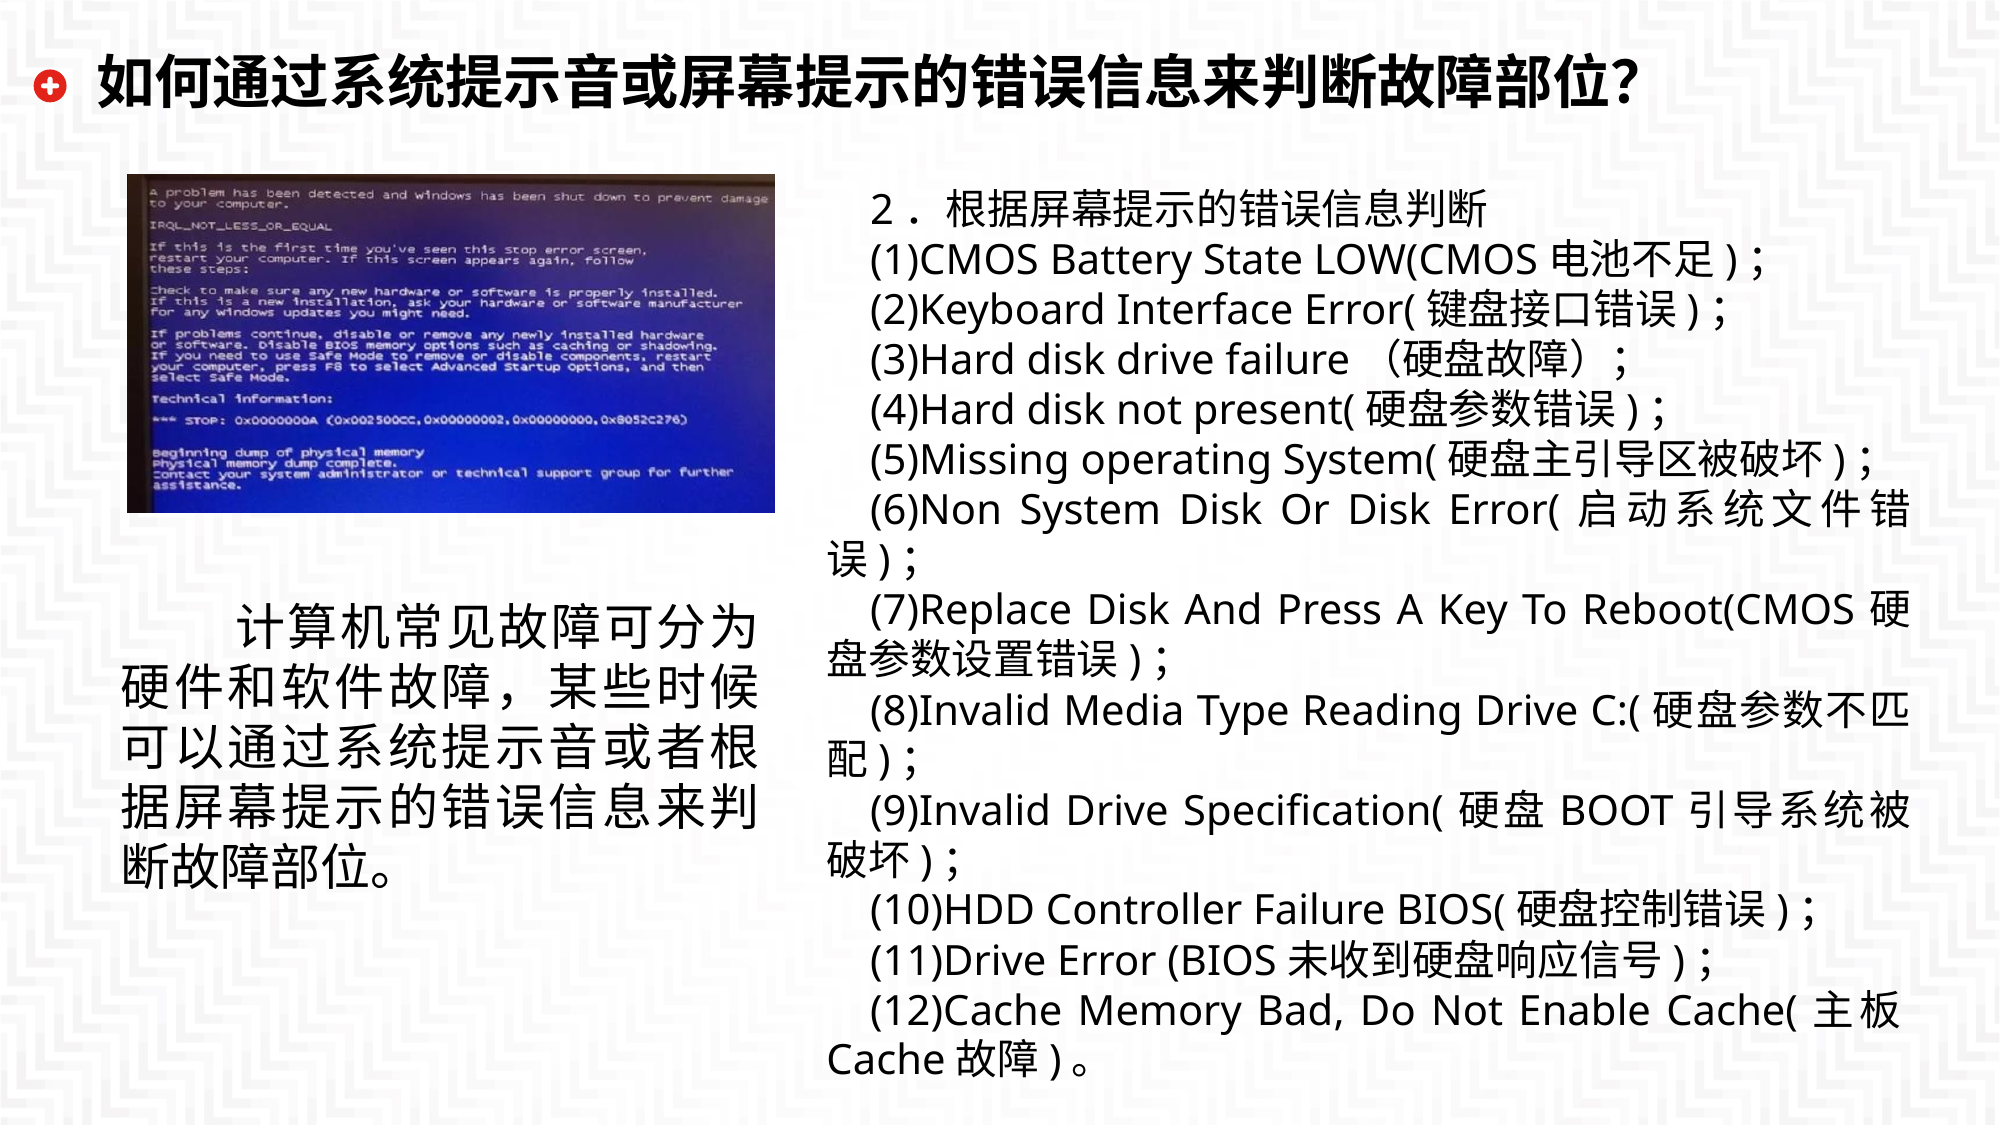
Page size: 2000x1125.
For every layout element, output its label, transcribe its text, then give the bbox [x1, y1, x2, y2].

text_box 2．根据屏幕提示的错误信息判断 (1)CMOS Battery State LOW(CMOS电池不足)； (2)Keyboard Interface Error(键盘接口错误)； (3)Hard disk drive failure（硬盘故障）； (4)Hard disk not present(硬盘参数错误)； (5)Missing operating System(硬盘主引导区被破坏)； (6)Non System Disk Or Disk Error(启动系统文件错误)； (7)Replace Disk And Press A Key To Reboot(CMOS硬盘参数设置错误)； (8)Invalid Media Type Reading Drive C:(硬盘参数不匹配)； (9)Invalid Drive Specification(硬盘BOOT引导系统被破坏)； (10)HDD Controller Failure BIOS(硬盘控制错误)； (11)Drive Error (BIOS未收到硬盘响应信号)； (12)Cache Memory Bad, Do Not Enable Cache(主板Cache故障)。 [811, 175, 1926, 1091]
text_box 计算机常见故障可分为硬件和软件故障，某些时候可以通过系统提示音或者根据屏幕提示的错误信息来判断故障部位。 [105, 587, 775, 903]
text_box 如何通过系统提示音或屏幕提示的错误信息来判断故障部位？ [85, 18, 1740, 144]
picture [0, 0, 2000, 1125]
